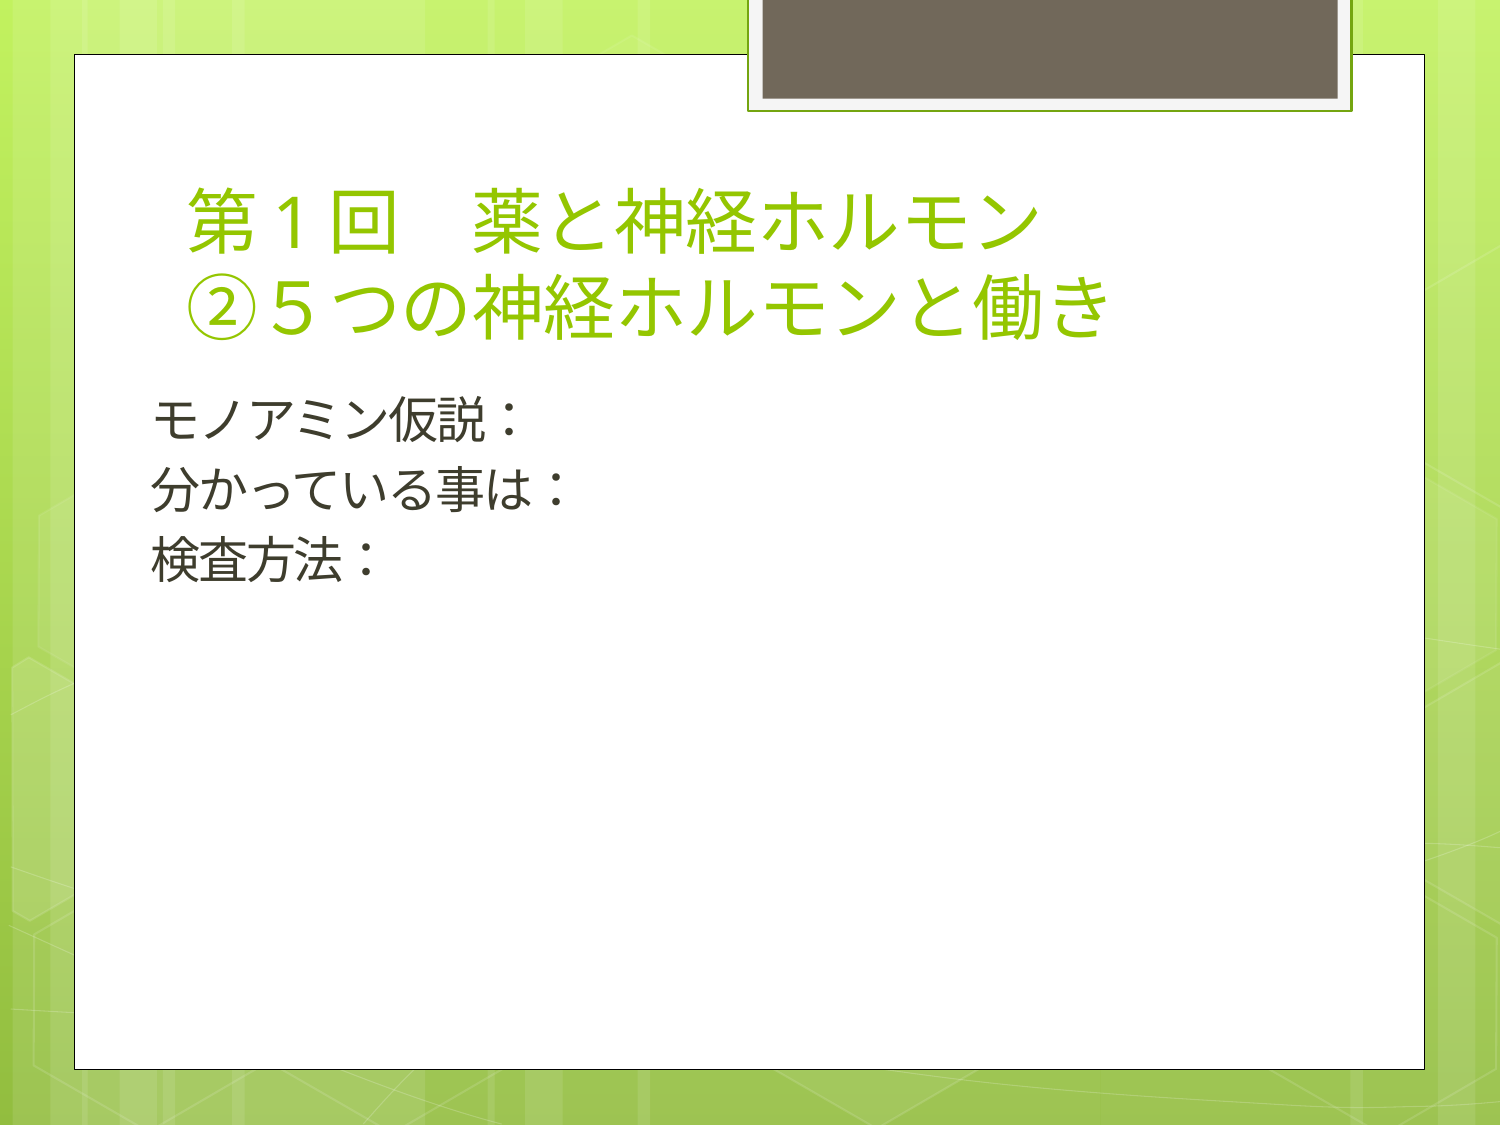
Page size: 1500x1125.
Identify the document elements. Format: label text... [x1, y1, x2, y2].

title 第1回 薬と神経ホルモン ②５つの神経ホルモンと働き [171, 168, 1324, 357]
list モノアミン仮説： 分かっている事は： 検査方法： [123, 381, 1376, 957]
